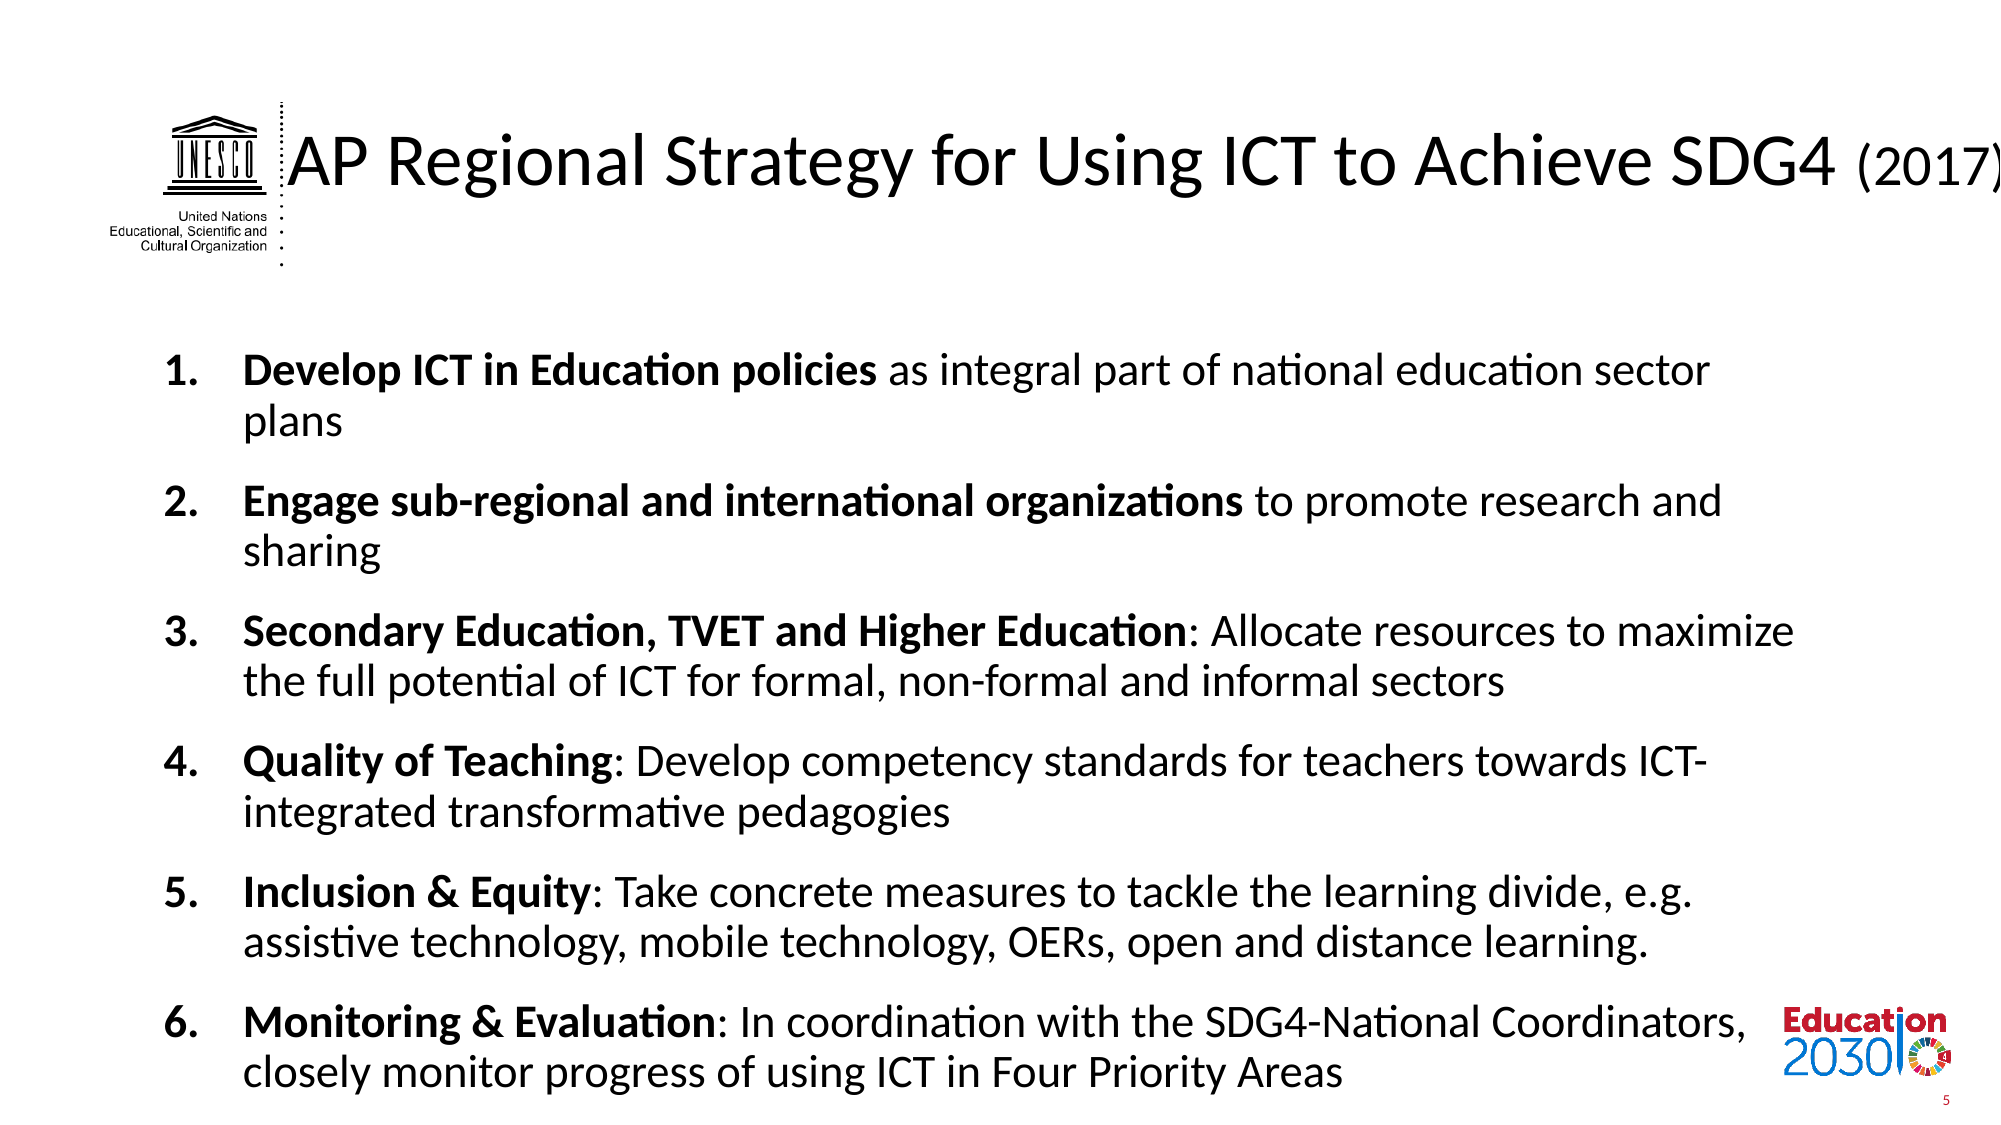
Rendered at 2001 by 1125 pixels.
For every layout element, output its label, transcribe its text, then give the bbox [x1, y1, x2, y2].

picture [1824, 981, 1976, 1101]
list Develop ICT in Education policies as integral part of national education sector plans Engage sub-regional and international organizations to promote research and sharing Secondary Education, TVET and Higher Education: Allocate resources to maximize the full potential of ICT for formal, non-formal and informal sectors Quality of Teaching: Develop competency standards for teachers towards ICT-integrated transformative pedagogies Inclusion & Equity: Take concrete measures to tackle the learning divide, e.g. assistive technology, mobile technology, OERs, open and distance learning. Monitoring & Evaluation: In coordination with the SDG4-National Coordinators, closely monitor progress of using ICT in Four Priority Areas Available at: https://goo.gl/k9x1Qp [148, 338, 1824, 1125]
list AP Regional Strategy for Using ICT to Achieve SDG4 (2017) [272, 113, 2000, 289]
